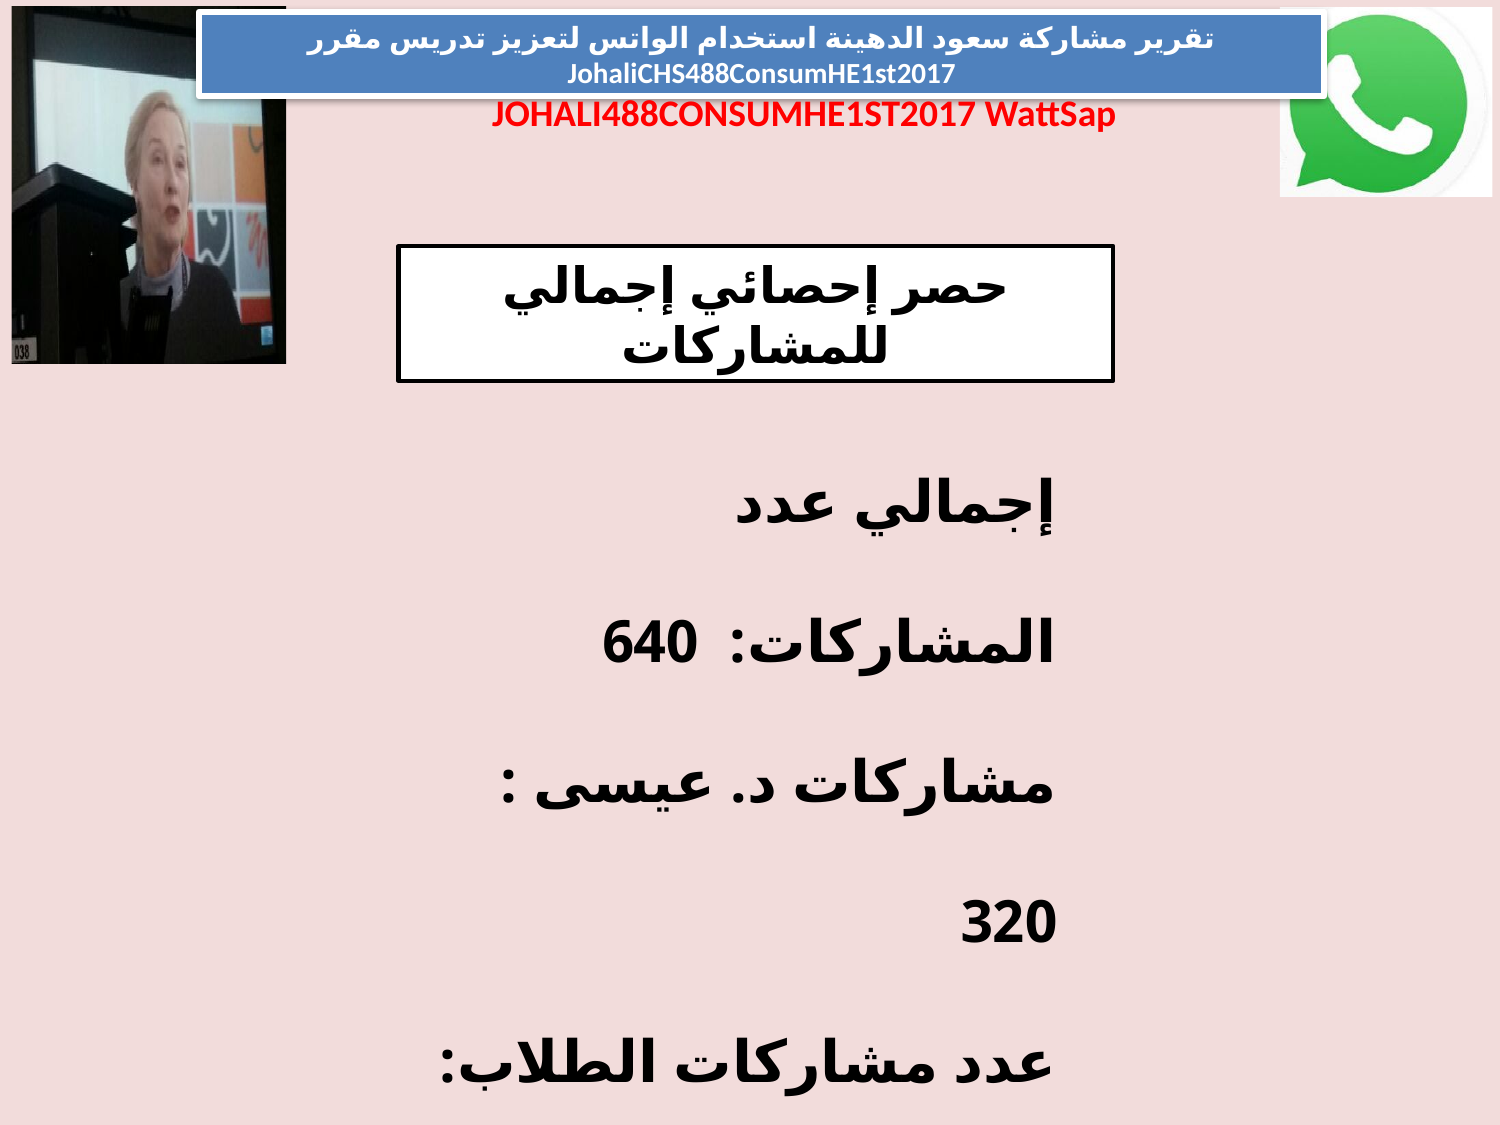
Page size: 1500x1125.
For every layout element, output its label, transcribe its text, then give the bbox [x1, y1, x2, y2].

picture [11, 5, 287, 364]
text_box حصر إحصائي إجمالي للمشاركات [396, 244, 1115, 383]
picture [1279, 7, 1493, 197]
text_box إجمالي عدد المشاركات: 640 مشاركات د. عيسى : 320 عدد مشاركات الطلاب: 320 [398, 386, 1072, 1125]
text_box JOHALI488CONSUMHE1ST2017 WattSap [445, 81, 1172, 142]
text_box تقرير مشاركة سعود الدهينة استخدام الواتس لتعزيز تدريس مقرر JohaliCHS488ConsumHE1st2017 [290, 9, 1275, 99]
